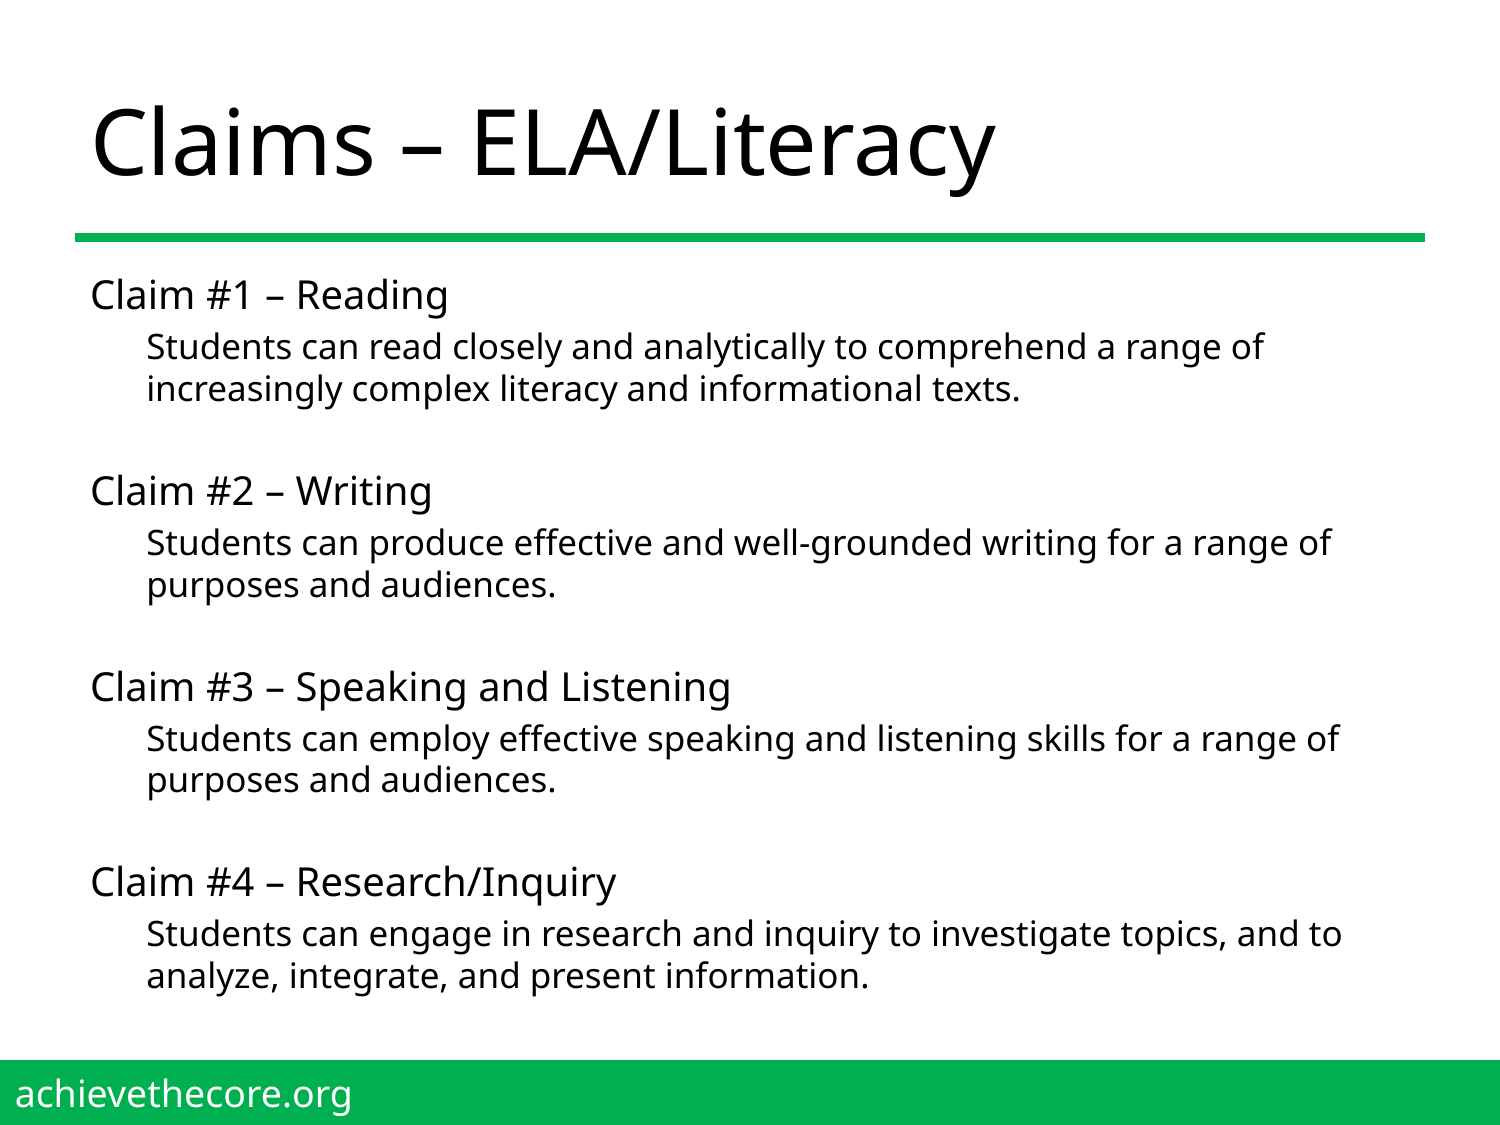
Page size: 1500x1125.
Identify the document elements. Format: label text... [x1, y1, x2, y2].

list Claim #1 – Reading Students can read closely and analytically to comprehend a range of increasingly complex literacy and informational texts. Claim #2 – Writing Students can produce effective and well-grounded writing for a range of purposes and audiences. Claim #3 – Speaking and Listening Students can employ effective speaking and listening skills for a range of purposes and audiences. Claim #4 – Research/Inquiry Students can engage in research and inquiry to investigate topics, and to analyze, integrate, and present information. [75, 262, 1425, 1005]
title Claims – ELA/Literacy [75, 45, 1425, 233]
